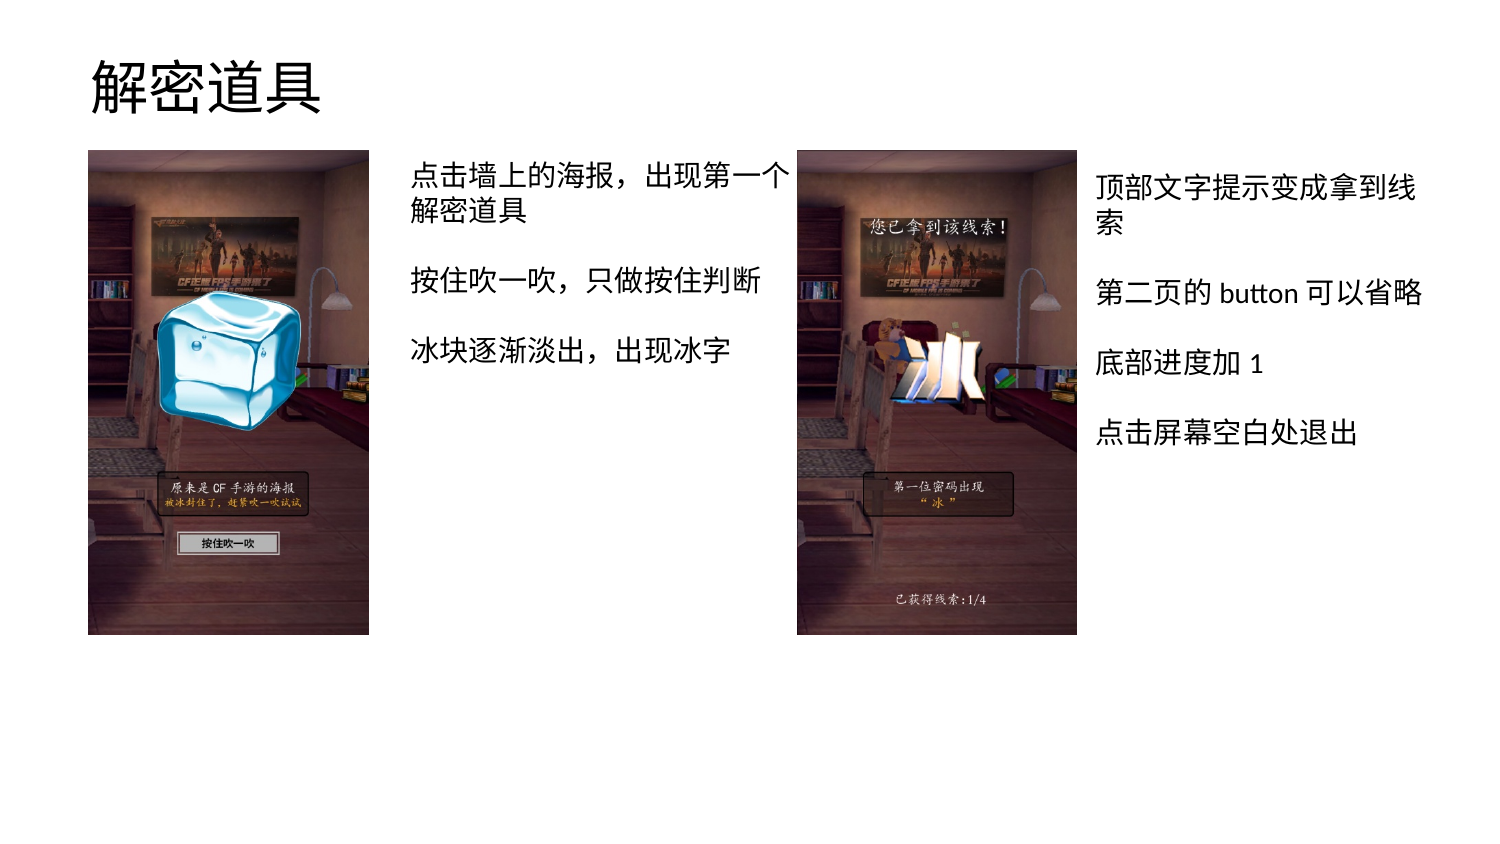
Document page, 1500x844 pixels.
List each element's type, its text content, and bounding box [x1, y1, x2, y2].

text_box 点击墙上的海报，出现第一个解密道具 按住吹一吹，只做按住判断 冰块逐渐淡出，出现冰字 [395, 150, 794, 480]
title 解密道具 [75, 33, 443, 139]
text_box 顶部文字提示变成拿到线索 第二页的button可以省略 底部进度加1 点击屏幕空白处退出 [1083, 161, 1456, 457]
picture [88, 149, 369, 635]
picture [796, 149, 1078, 635]
